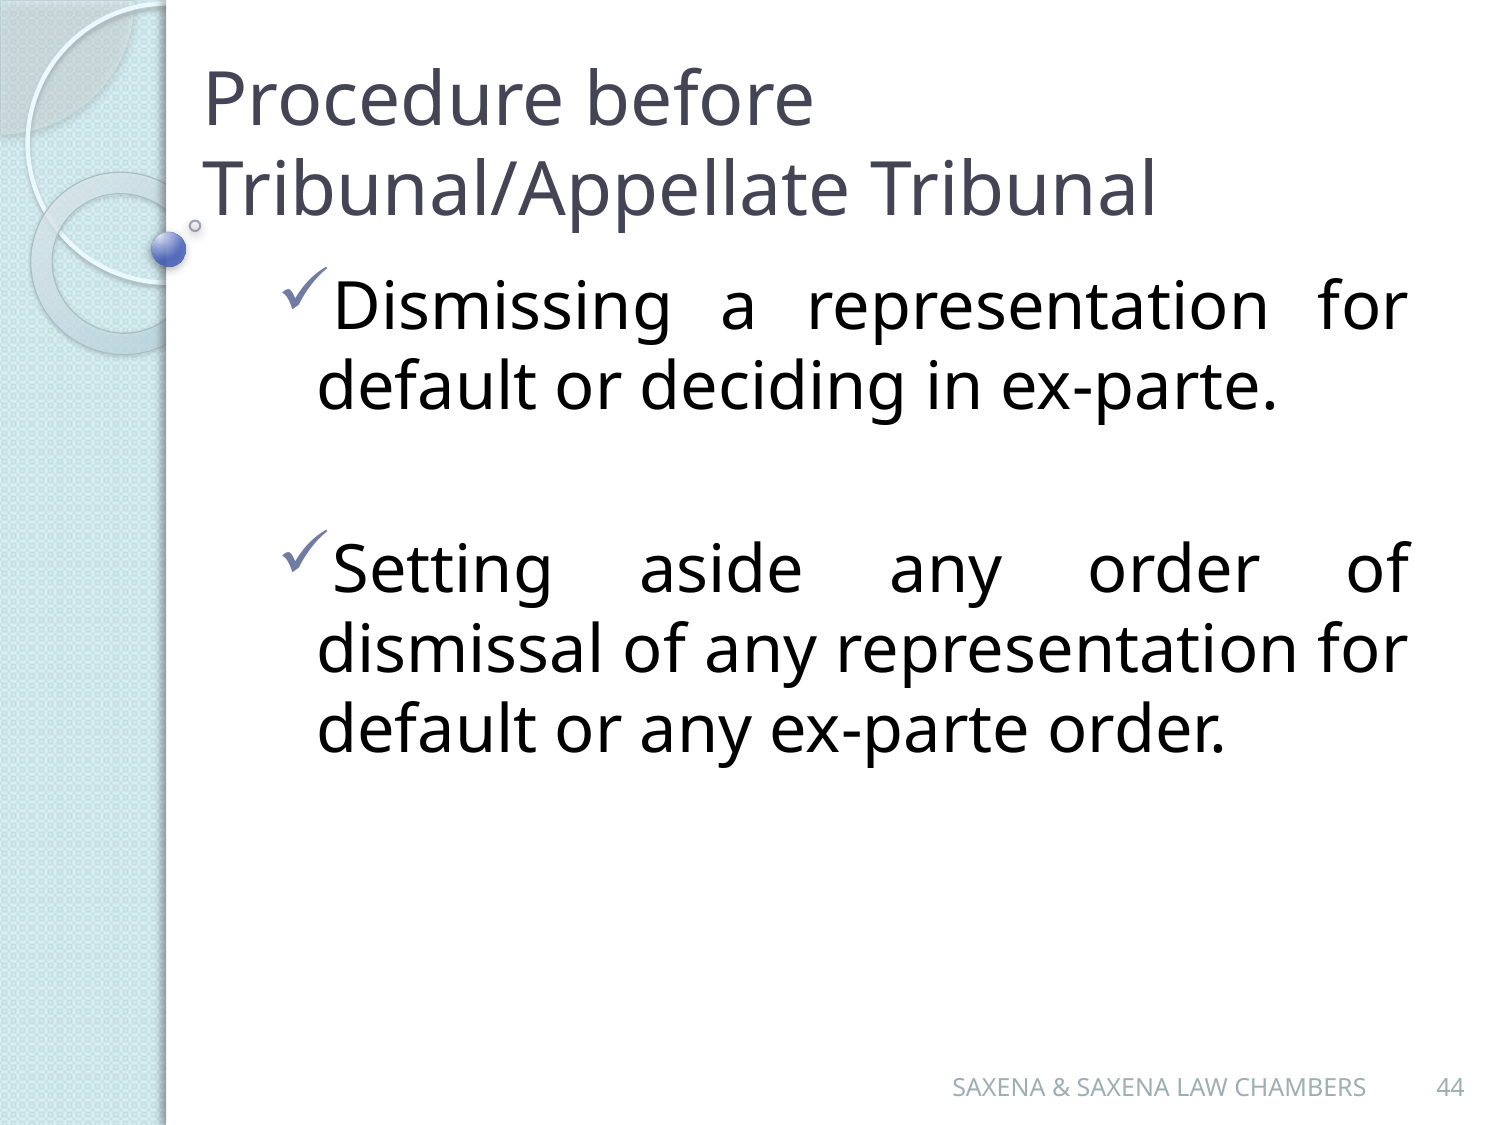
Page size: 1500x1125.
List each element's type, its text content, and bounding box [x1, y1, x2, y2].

footer SAXENA & SAXENA LAW CHAMBERS [937, 1034, 1413, 1113]
subtitle Dismissing a representation for default or deciding in ex-parte. Setting aside any order of dismissal of any representation for default or any ex-parte order. [187, 262, 1425, 1025]
slide_number 44 [1413, 1034, 1488, 1113]
title Procedure before Tribunal/Appellate Tribunal [187, 37, 1413, 238]
